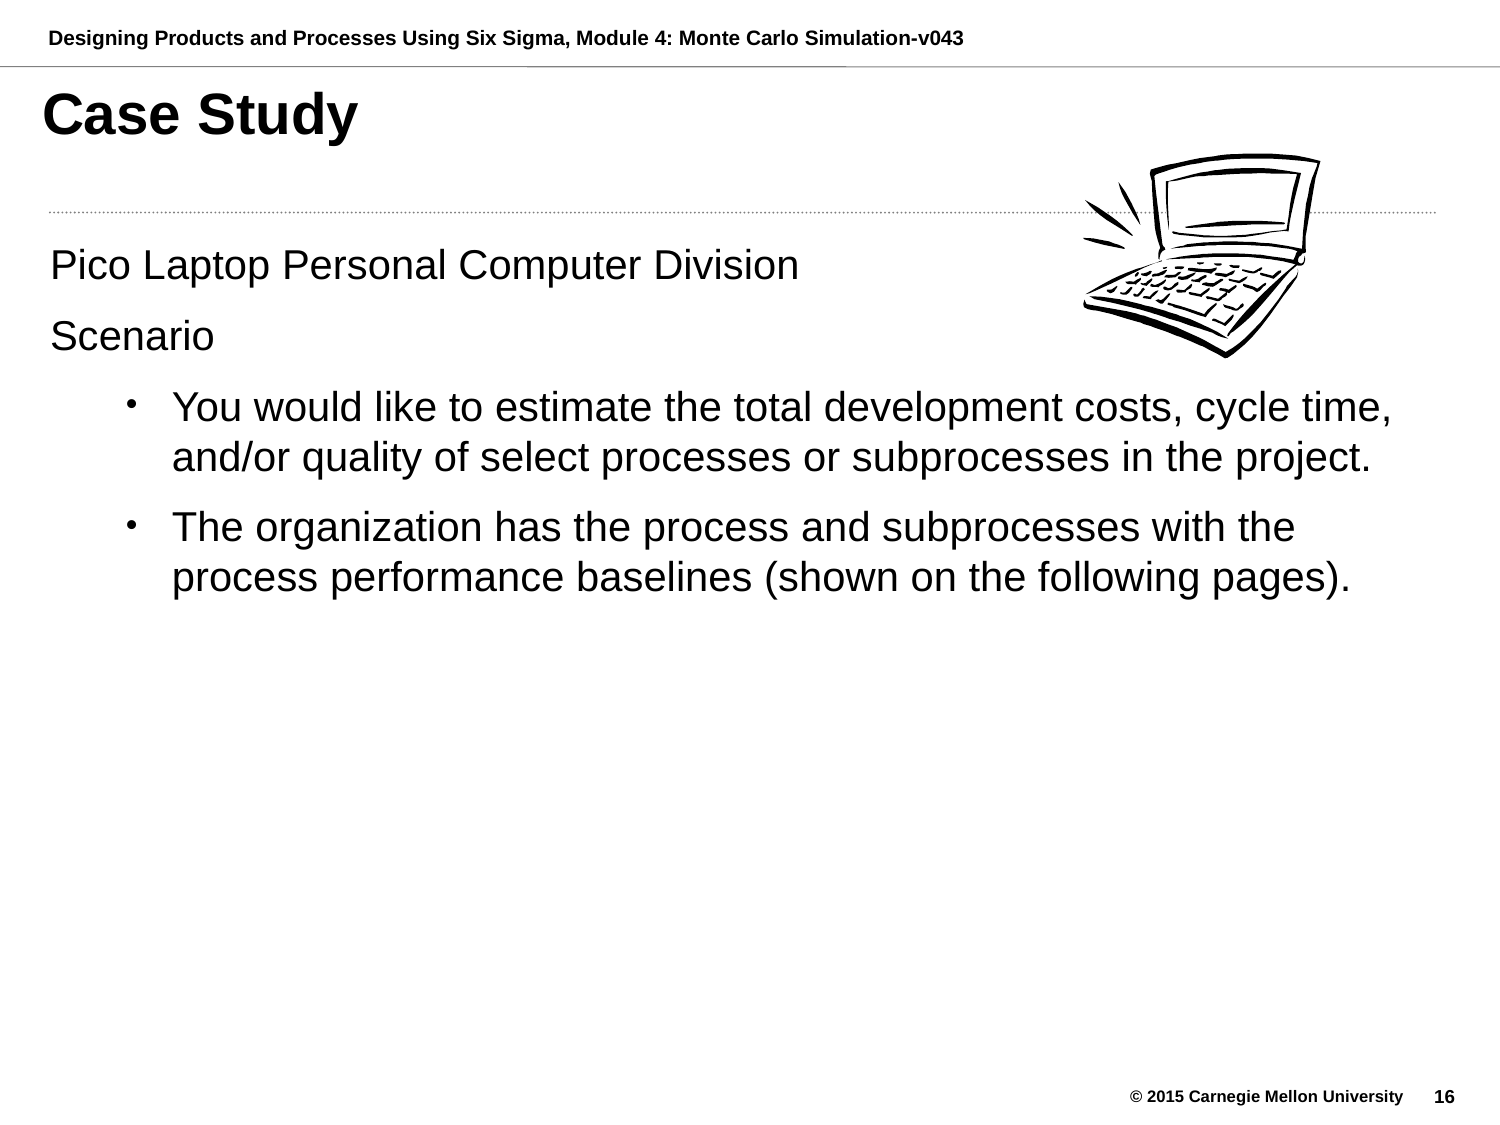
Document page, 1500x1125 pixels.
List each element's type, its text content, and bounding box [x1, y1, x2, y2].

title Case Study [42, 89, 1438, 146]
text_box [1082, 153, 1321, 359]
list Pico Laptop Personal Computer Division Scenario You would like to estimate the total development costs, cycle time, and/or quality of select processes or subprocesses in the project. The organization has the process and subprocesses with the process performance baselines (shown on the following pages). [50, 237, 1437, 1000]
